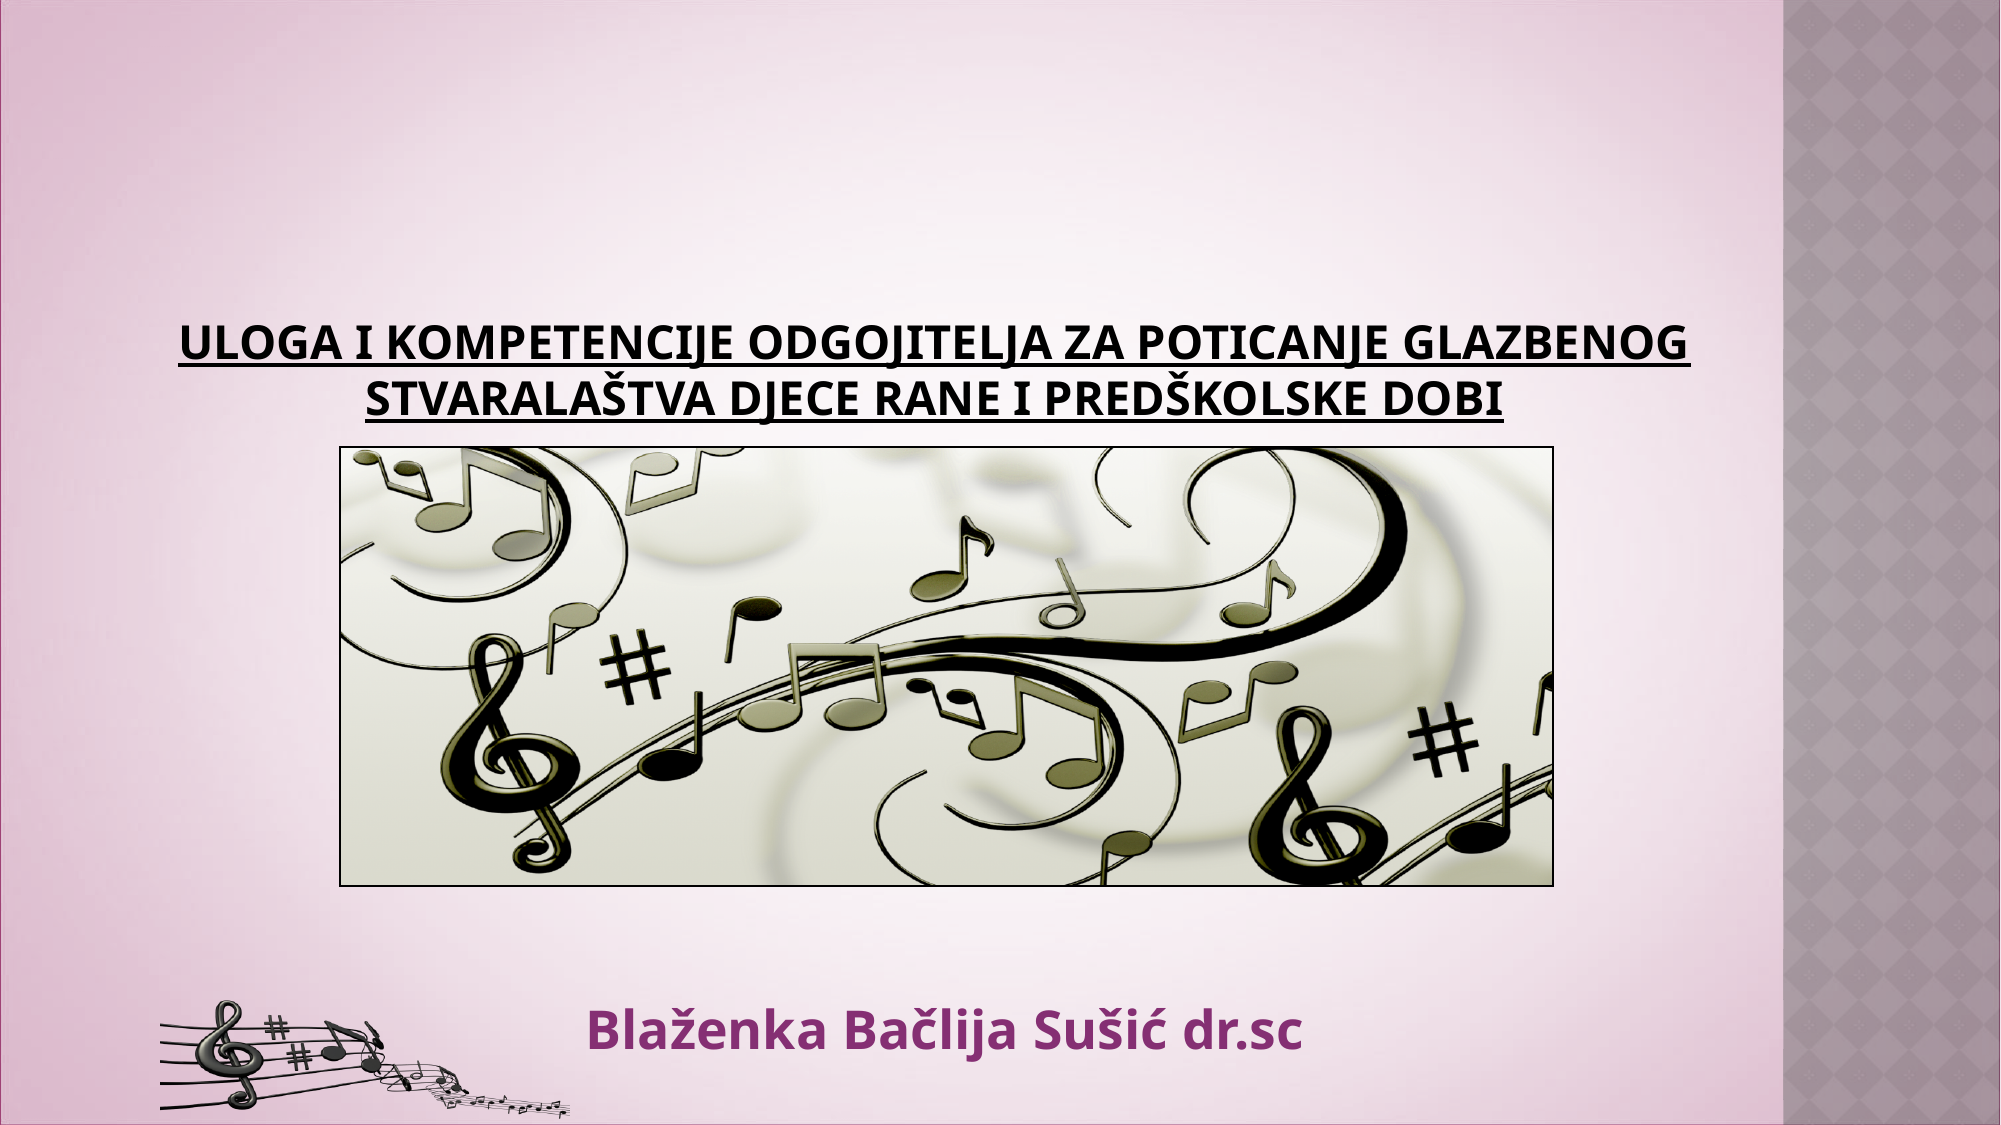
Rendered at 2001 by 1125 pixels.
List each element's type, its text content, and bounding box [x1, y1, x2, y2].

picture [160, 961, 571, 1125]
text_box Blaženka Bačlija Sušić dr.sc [575, 987, 1505, 1068]
picture [340, 447, 1553, 886]
title Uloga i kompetencije odgojitelja za poticanje glazbenog stvaralaštva djece rane i predškolske dobi [119, 195, 1750, 543]
